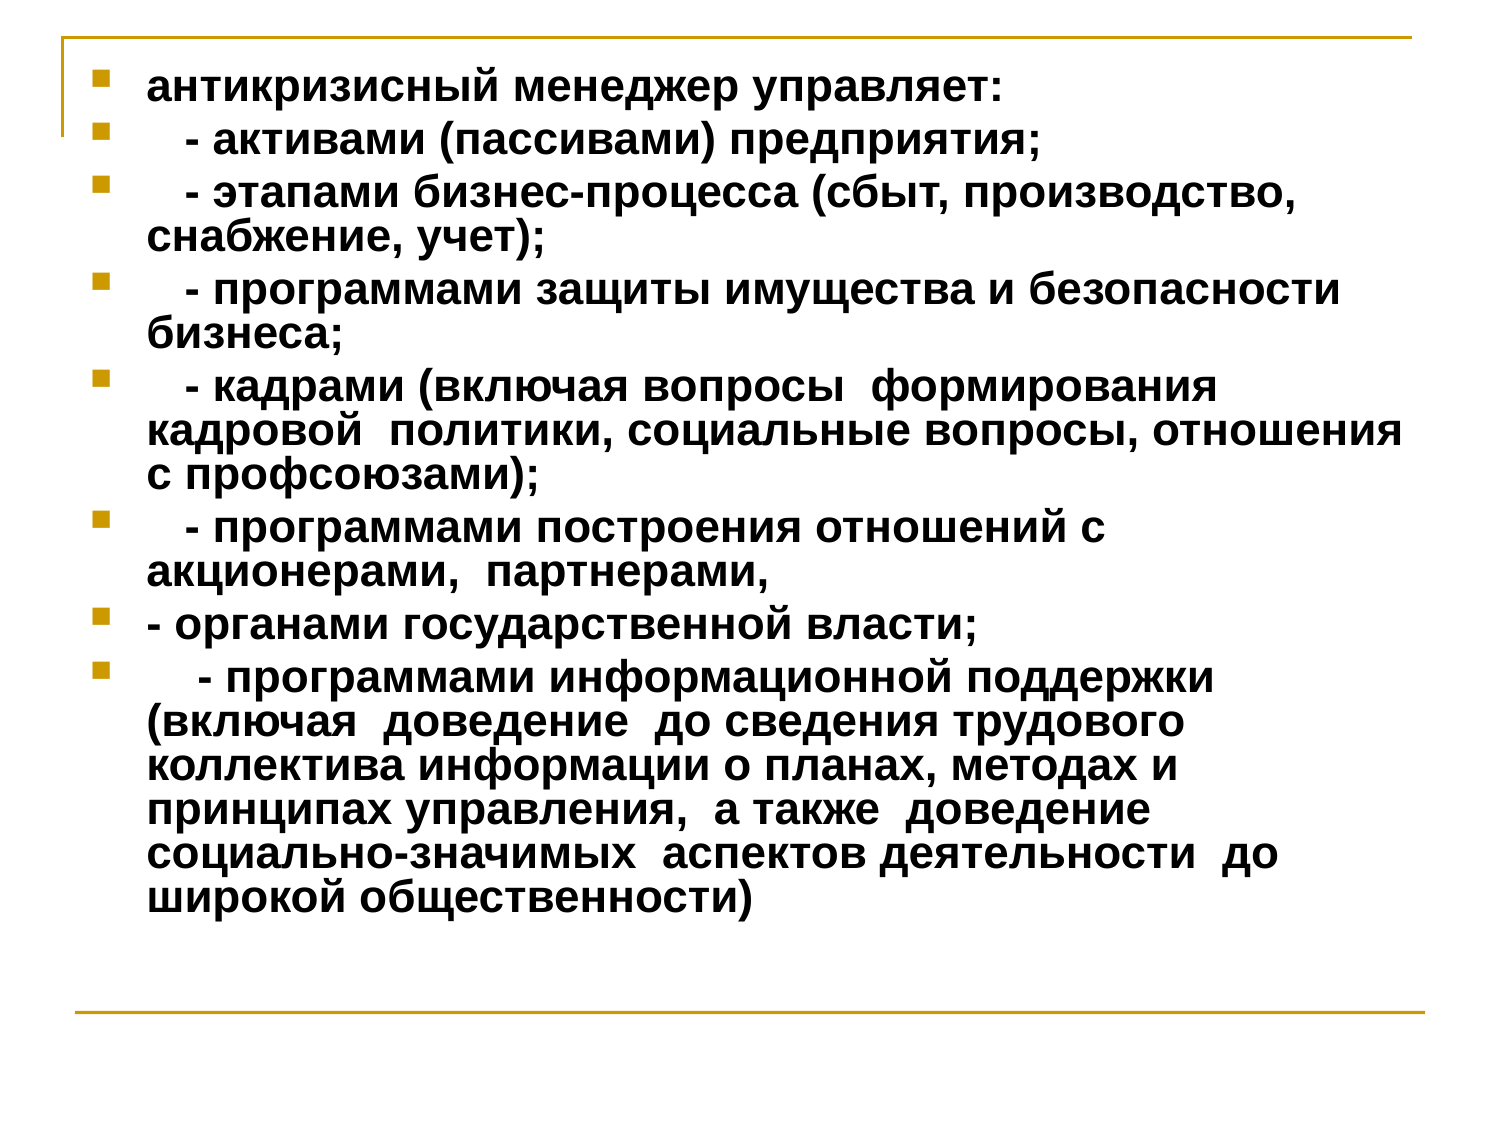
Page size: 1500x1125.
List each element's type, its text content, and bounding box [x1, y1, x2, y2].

list антикризисный менеджер управляет: - активами (пассивами) предприятия; - этапами бизнес-процесса (сбыт, производство, снабжение, учет); - программами защиты имущества и безопасности бизнеса; - кадрами (включая вопросы формирования кадровой политики, социальные вопросы, отношения с профсоюзами); - программами построения отношений с акционерами, партнерами, - органами государственной власти; - программами информационной поддержки (включая доведение до сведения трудового коллектива информации о планах, методах и принципах управления, а также доведение социально-значимых аспектов деятельности до широкой общественности) [74, 58, 1426, 1079]
